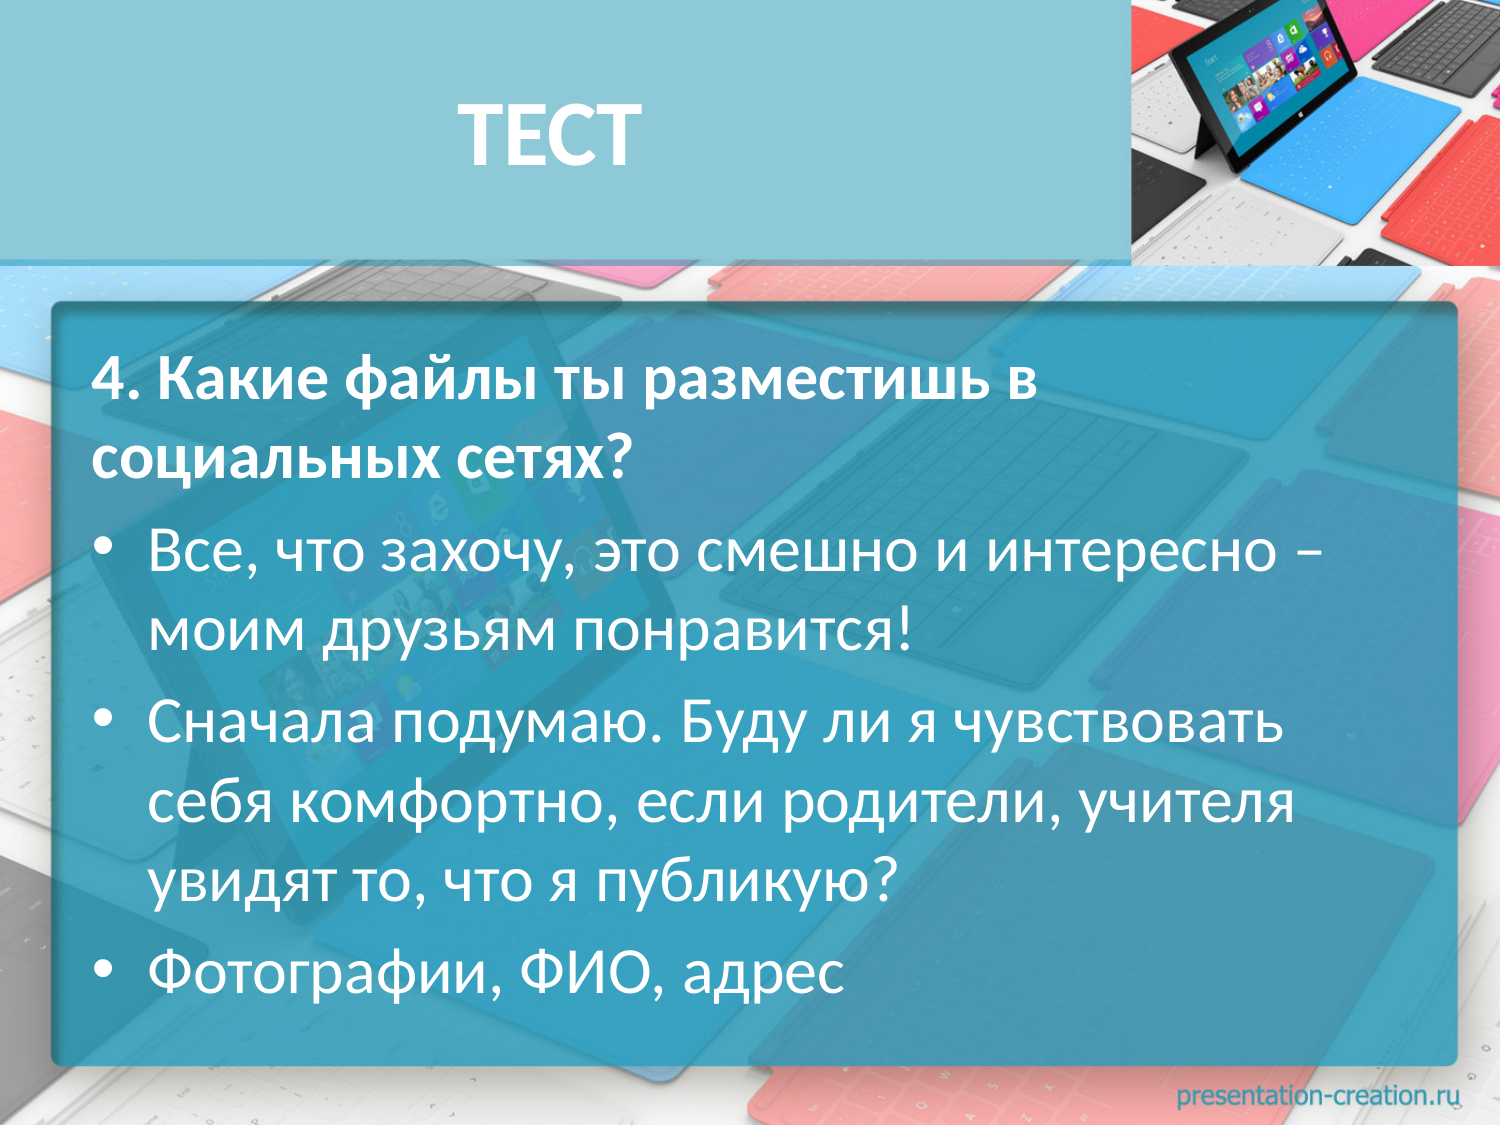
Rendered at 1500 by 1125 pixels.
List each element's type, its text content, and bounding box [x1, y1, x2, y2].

picture [0, 0, 1500, 1125]
list 4. Какие файлы ты разместишь в социальных сетях? Все, что захочу, это смешно и интересно – моим друзьям понравится! Сначала подумаю. Буду ли я чувствовать себя комфортно, если родители, учителя увидят то, что я публикую? Фотографии, ФИО, адрес [76, 326, 1371, 1016]
title ТЕСТ [103, 59, 998, 197]
